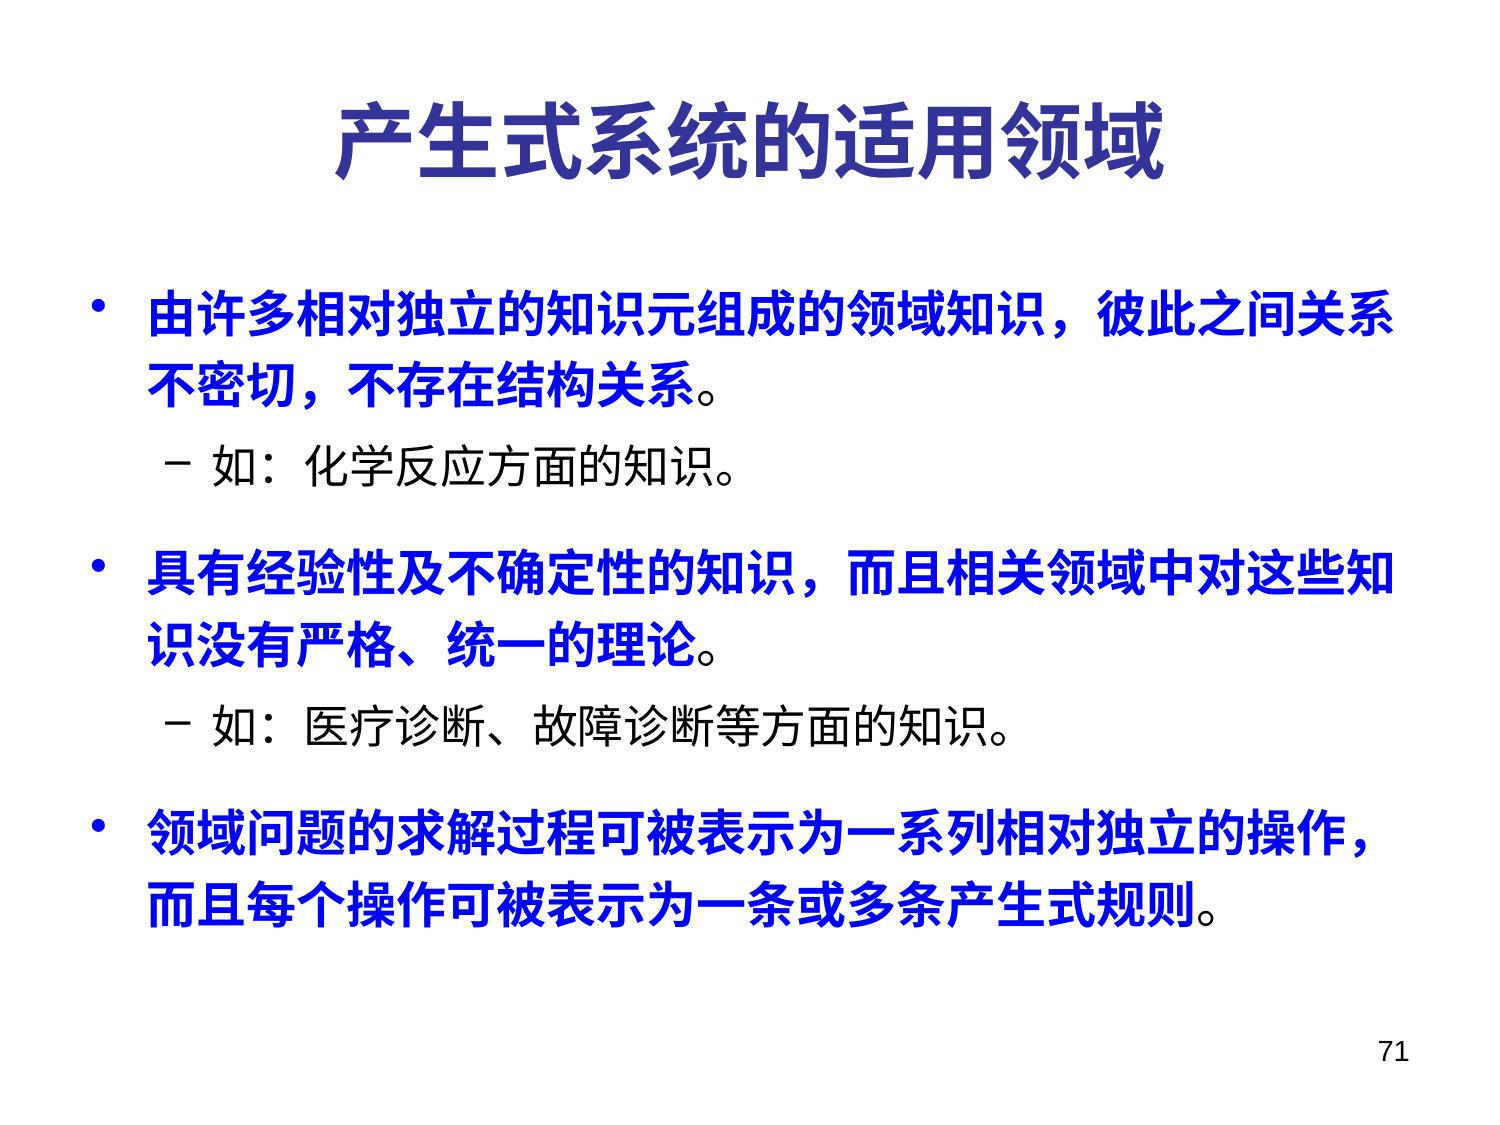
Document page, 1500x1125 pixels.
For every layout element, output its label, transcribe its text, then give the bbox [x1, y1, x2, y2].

list 由许多相对独立的知识元组成的领域知识，彼此之间关系不密切，不存在结构关系。 如：化学反应方面的知识。 具有经验性及不确定性的知识，而且相关领域中对这些知识没有严格、统一的理论。 如：医疗诊断、故障诊断等方面的知识。 领域问题的求解过程可被表示为一系列相对独立的操作，而且每个操作可被表示为一条或多条产生式规则。 [75, 262, 1425, 1005]
title 产生式系统的适用领域 [75, 45, 1425, 233]
slide_number 71 [1074, 1024, 1425, 1103]
